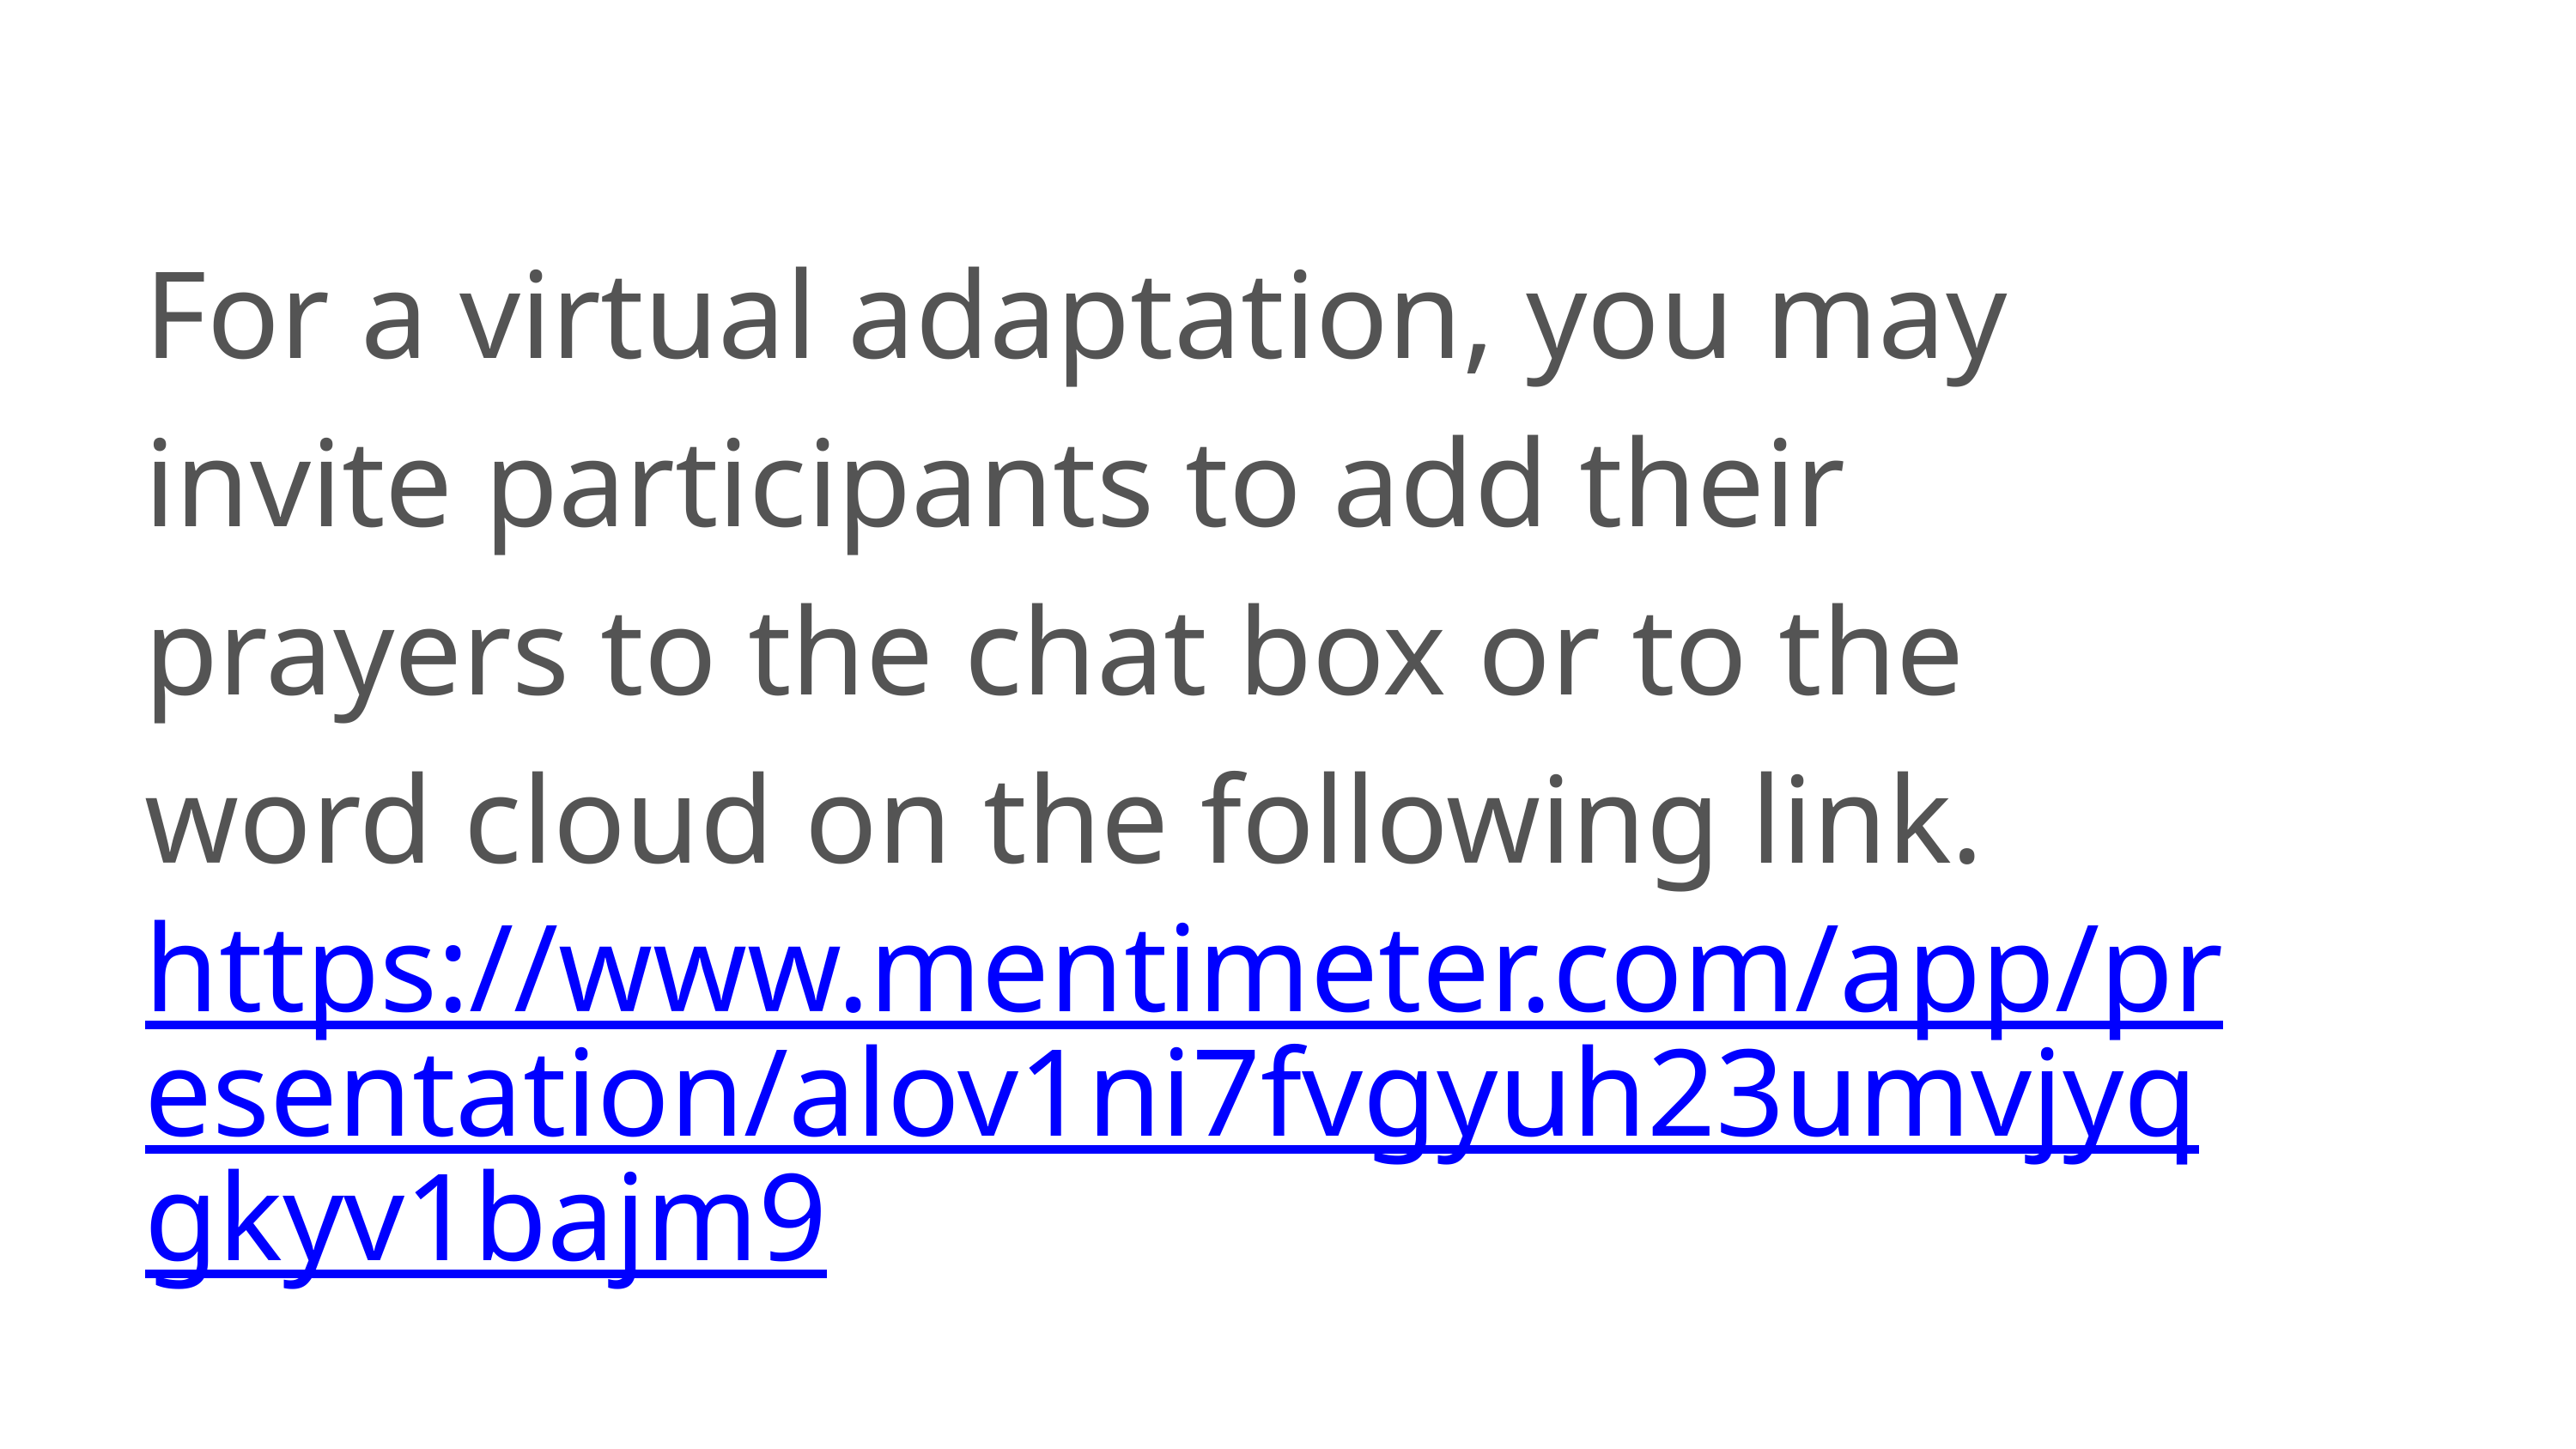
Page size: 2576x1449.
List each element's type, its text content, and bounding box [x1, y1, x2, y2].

text_box For a virtual adaptation, you may invite participants to add their prayers to the chat box or to the word cloud on the following link. https://www.mentimeter.com/app/presentation/alov1ni7fvgyuh23umvjyqgkyv1bajm9 [144, 214, 2243, 1056]
